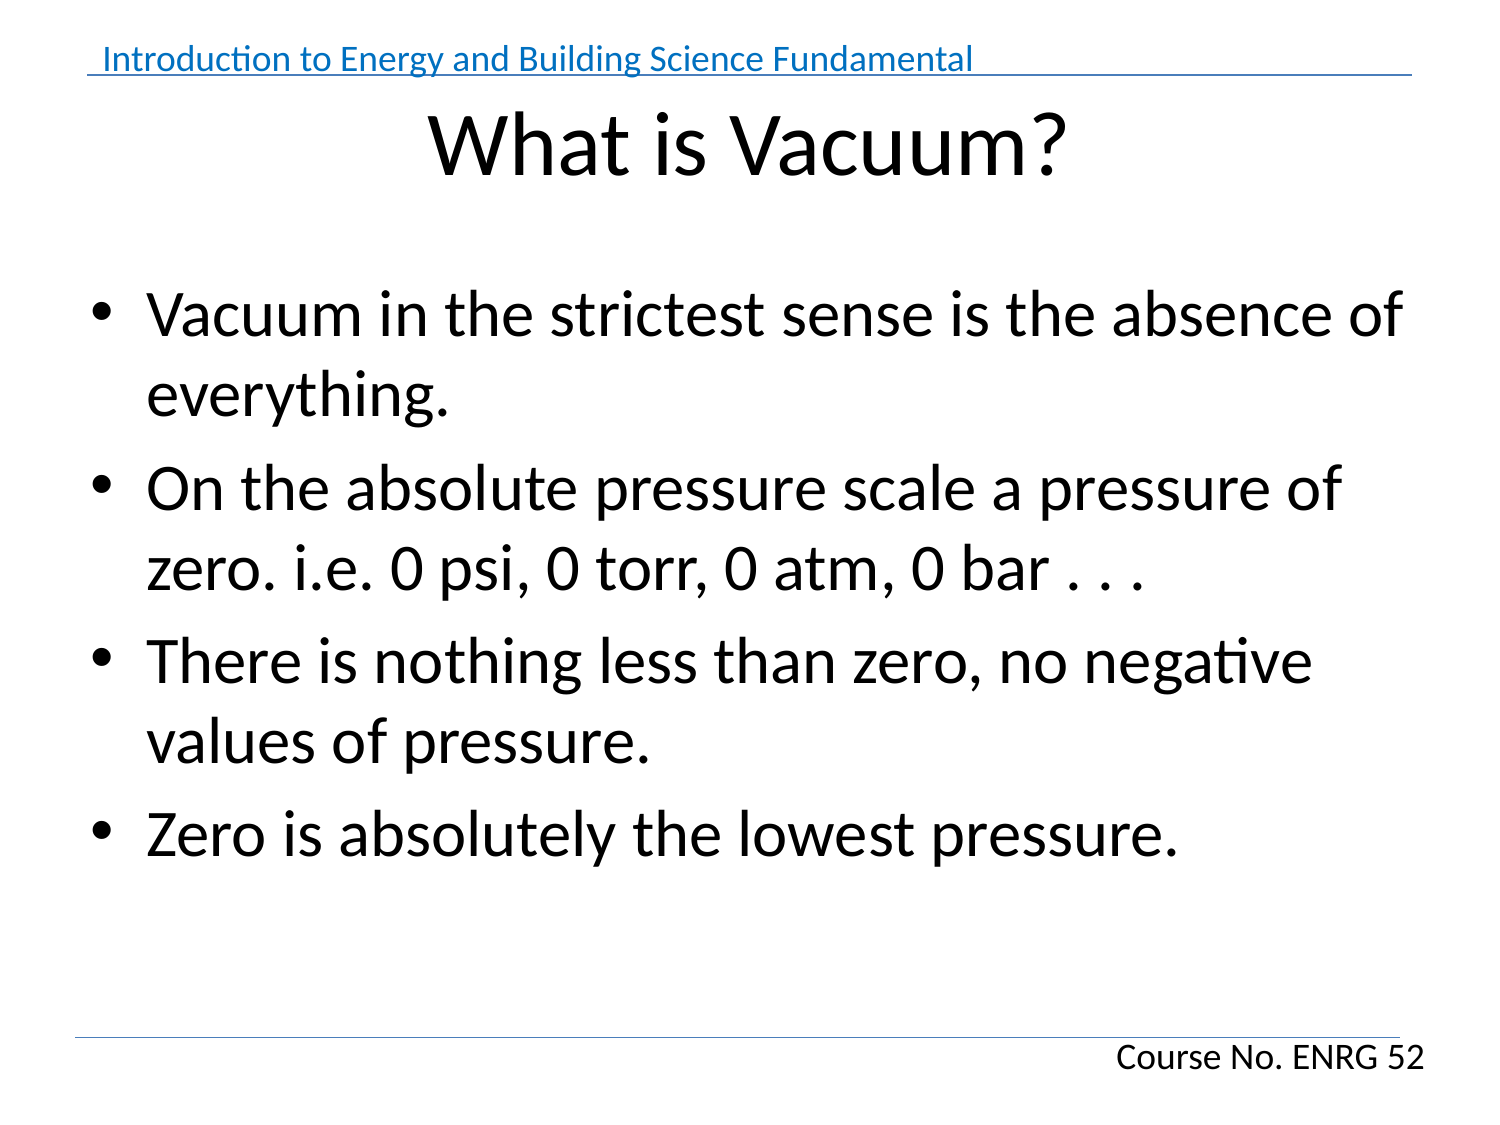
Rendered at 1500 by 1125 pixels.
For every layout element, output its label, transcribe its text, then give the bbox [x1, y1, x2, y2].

list Vacuum in the strictest sense is the absence of everything. On the absolute pressure scale a pressure of zero. i.e. 0 psi, 0 torr, 0 atm, 0 bar . . . There is nothing less than zero, no negative values of pressure. Zero is absolutely the lowest pressure. [75, 262, 1425, 1005]
title What is Vacuum? [75, 45, 1425, 233]
